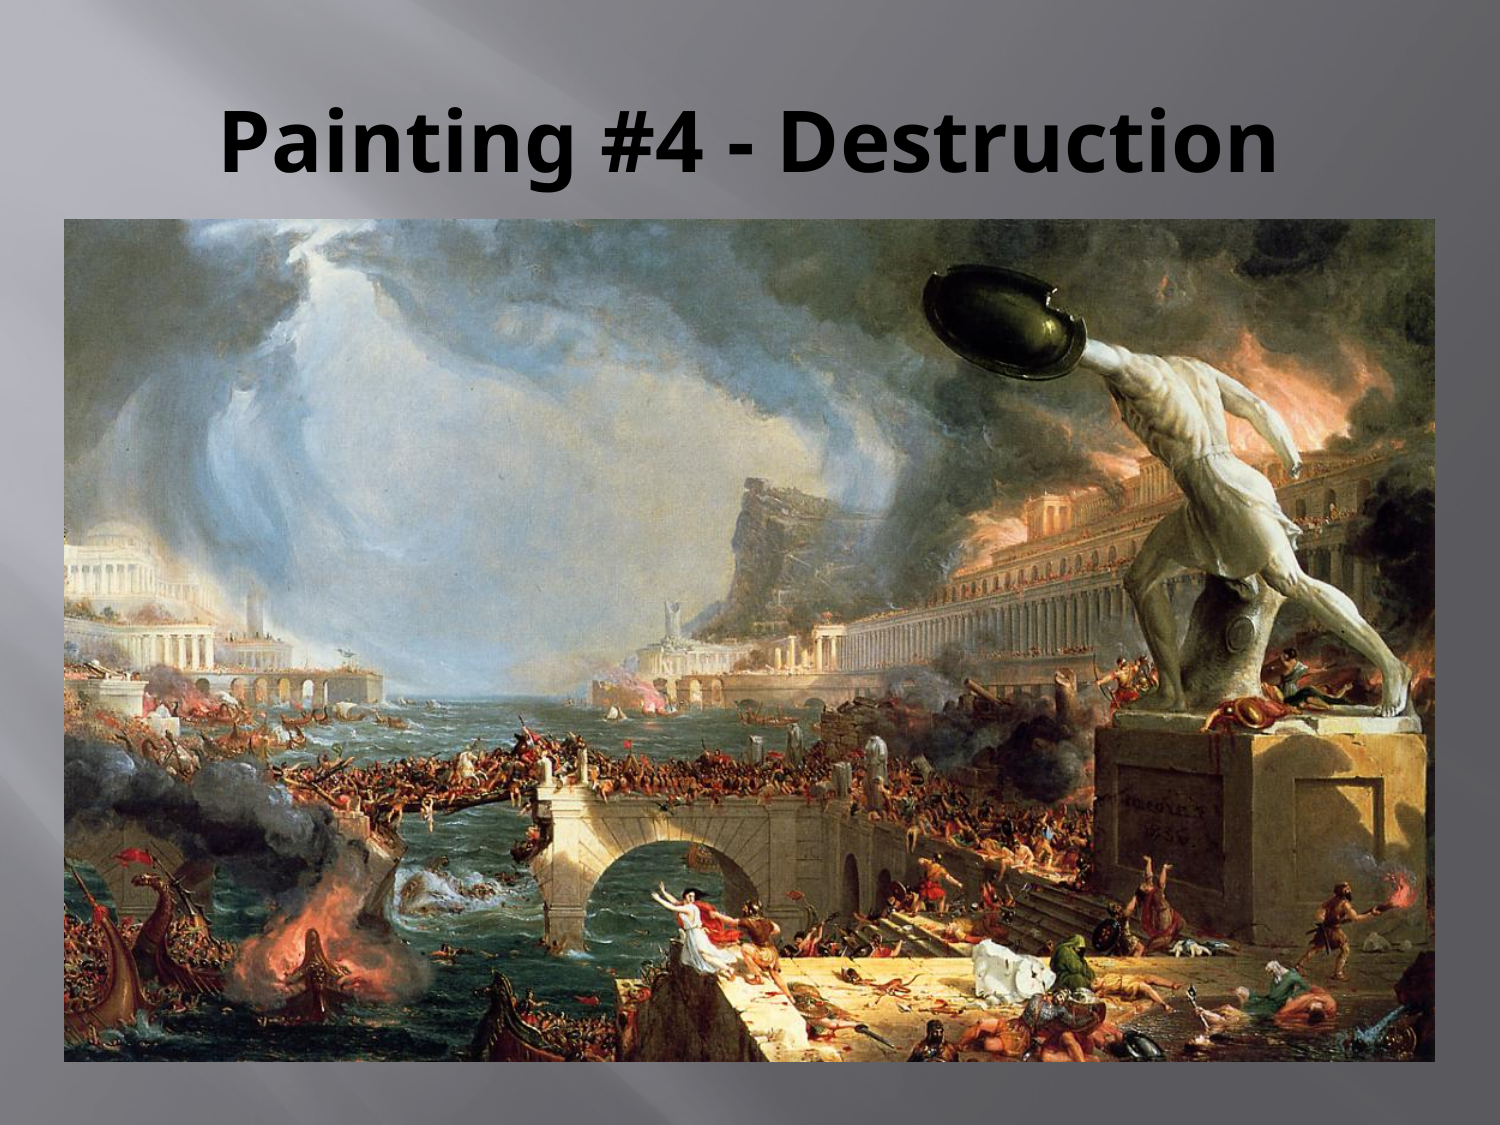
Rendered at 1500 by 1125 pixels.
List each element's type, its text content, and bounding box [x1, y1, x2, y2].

picture [64, 219, 1436, 1062]
title Painting #4 - Destruction [75, 45, 1425, 219]
